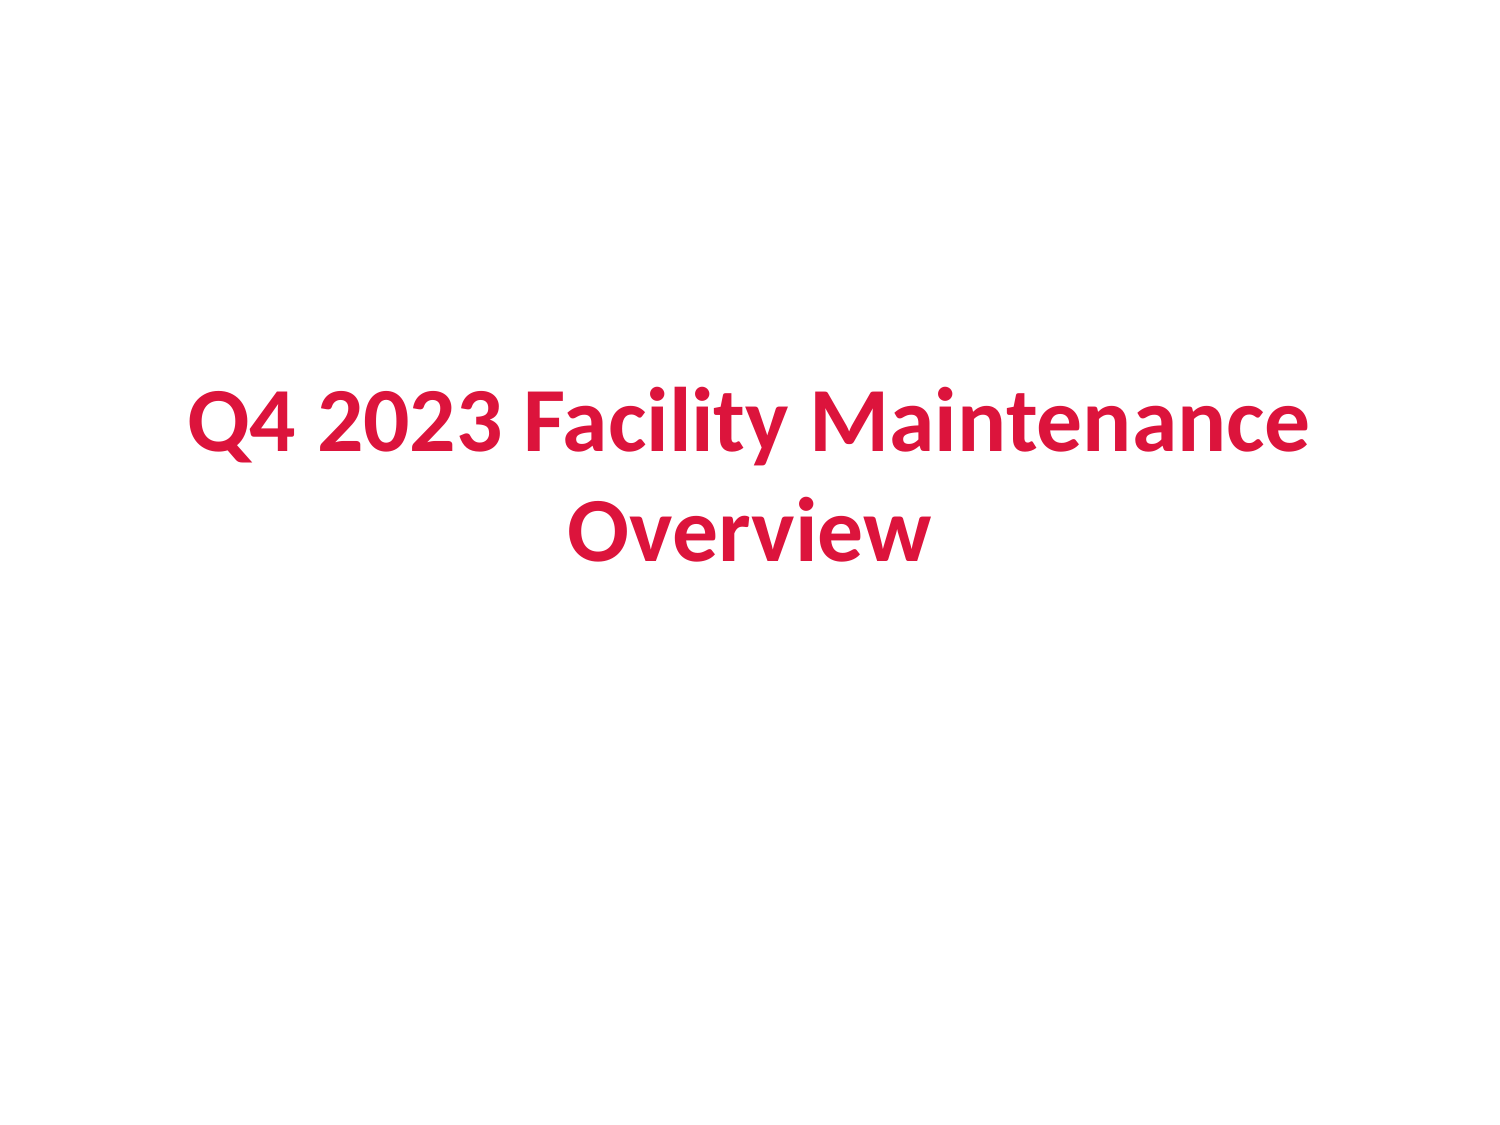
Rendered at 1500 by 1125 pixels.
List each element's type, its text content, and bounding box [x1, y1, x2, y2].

title Q4 2023 Facility Maintenance Overview [112, 349, 1388, 591]
